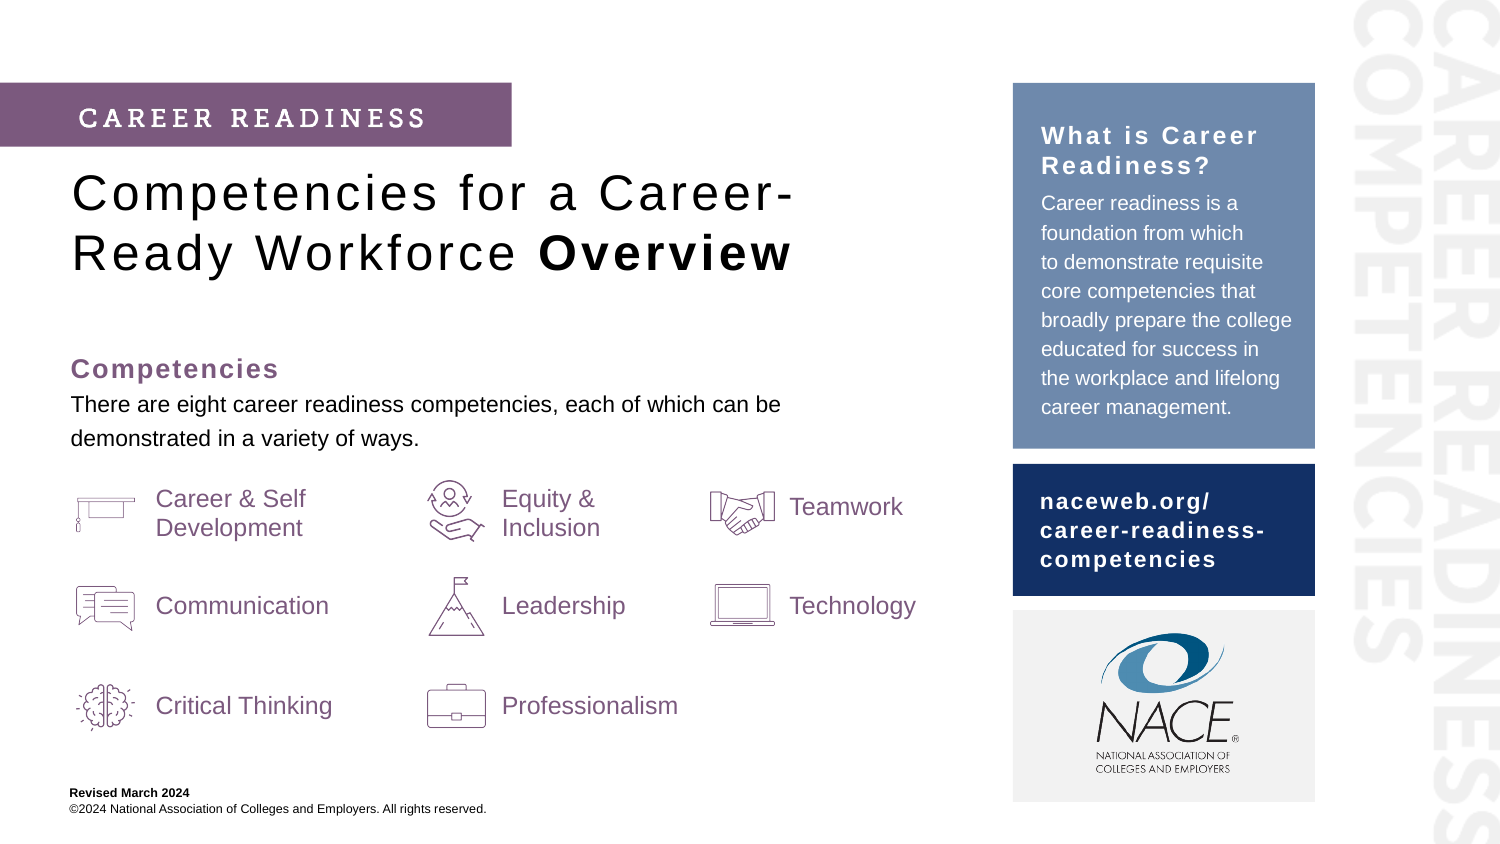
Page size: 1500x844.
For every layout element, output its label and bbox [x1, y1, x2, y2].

picture [76, 678, 135, 737]
picture [425, 480, 487, 542]
picture [1096, 633, 1239, 773]
picture [61, 93, 492, 139]
picture [427, 676, 486, 735]
picture [710, 572, 775, 638]
picture [76, 483, 135, 542]
picture [76, 579, 135, 638]
picture [427, 577, 486, 636]
picture [710, 481, 775, 547]
